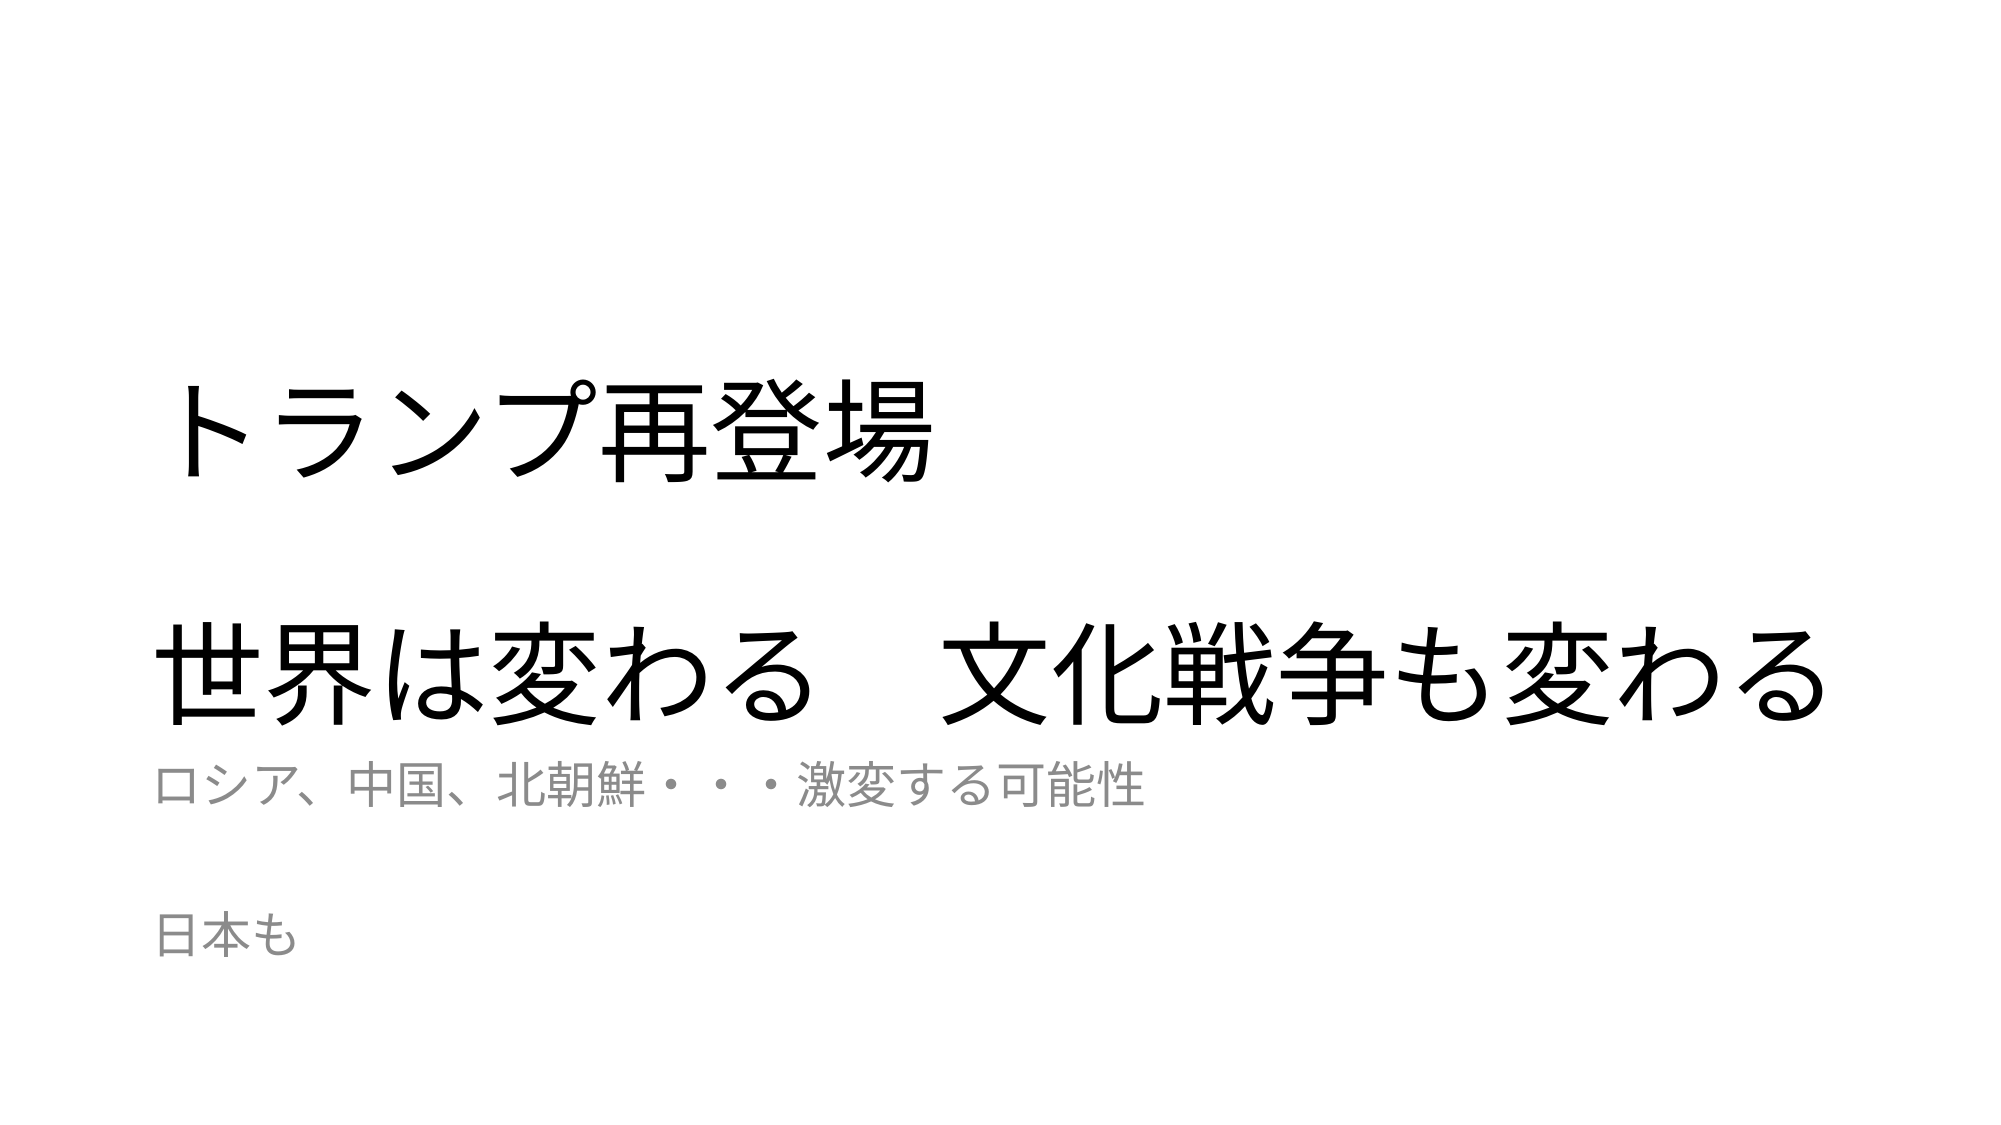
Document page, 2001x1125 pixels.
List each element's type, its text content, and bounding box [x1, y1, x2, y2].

list ロシア、中国、北朝鮮・・・激変する可能性 日本も [136, 752, 1862, 999]
title トランプ再登場 世界は変わる 文化戦争も変わる [136, 280, 1862, 749]
